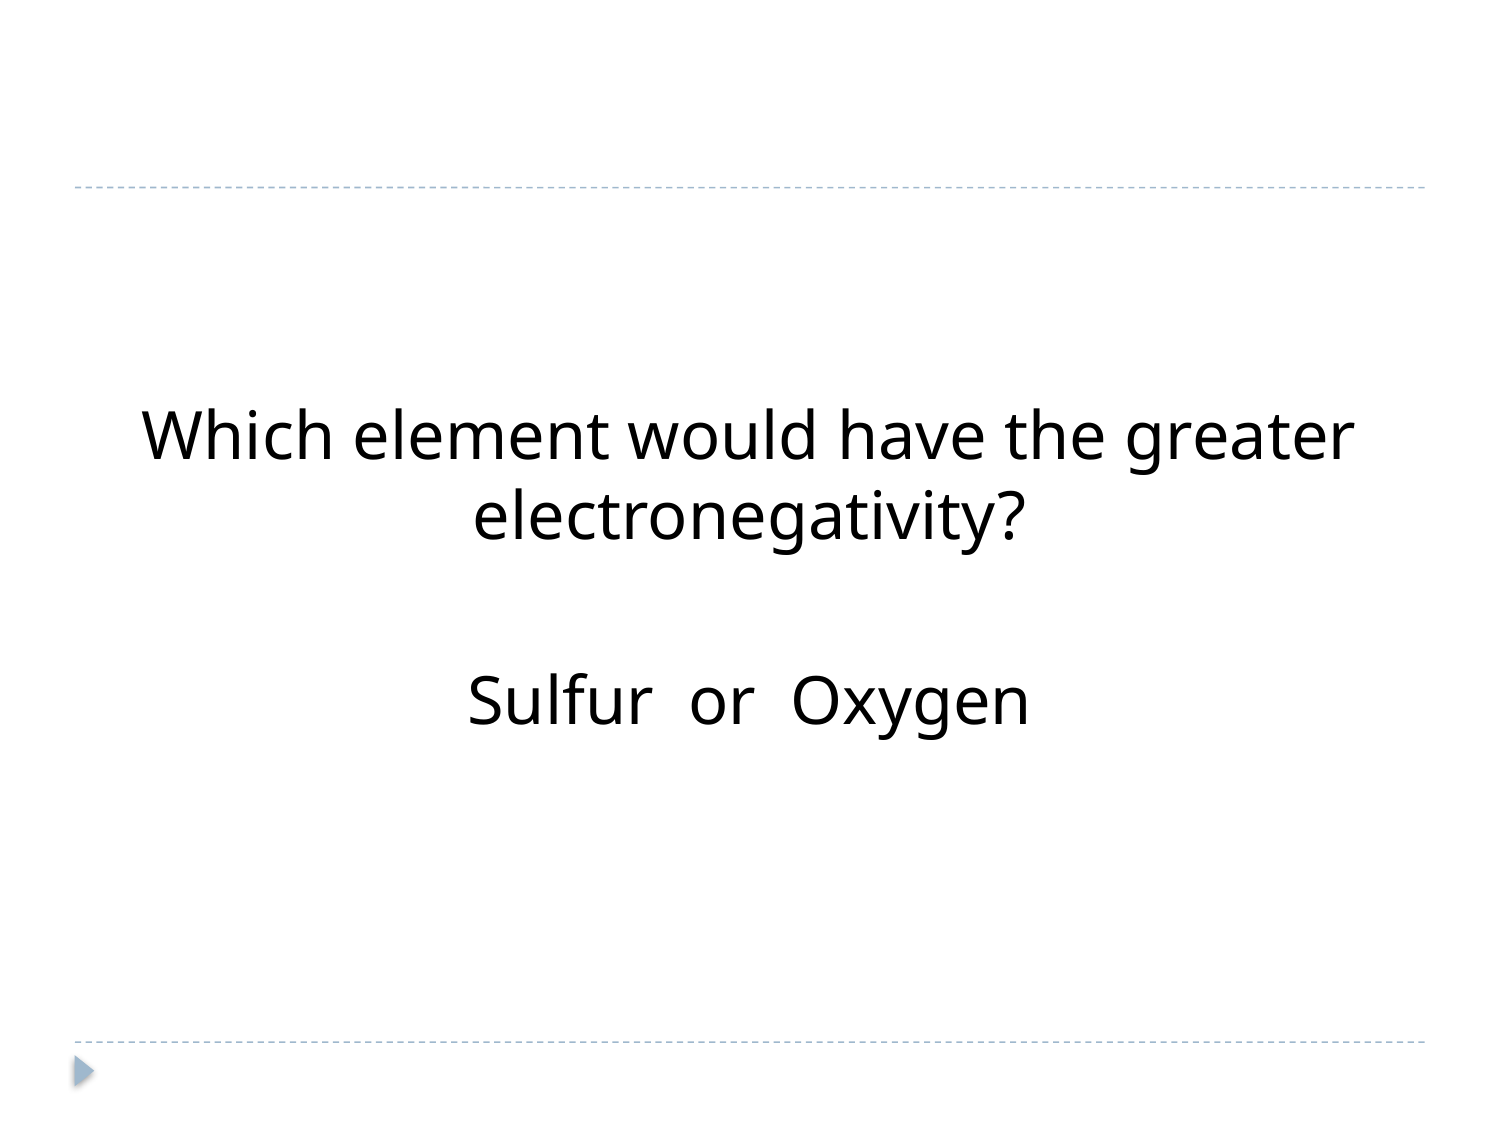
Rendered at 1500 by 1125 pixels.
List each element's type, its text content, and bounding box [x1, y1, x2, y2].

list Which element would have the greater electronegativity? Sulfur or Oxygen [75, 200, 1425, 1010]
